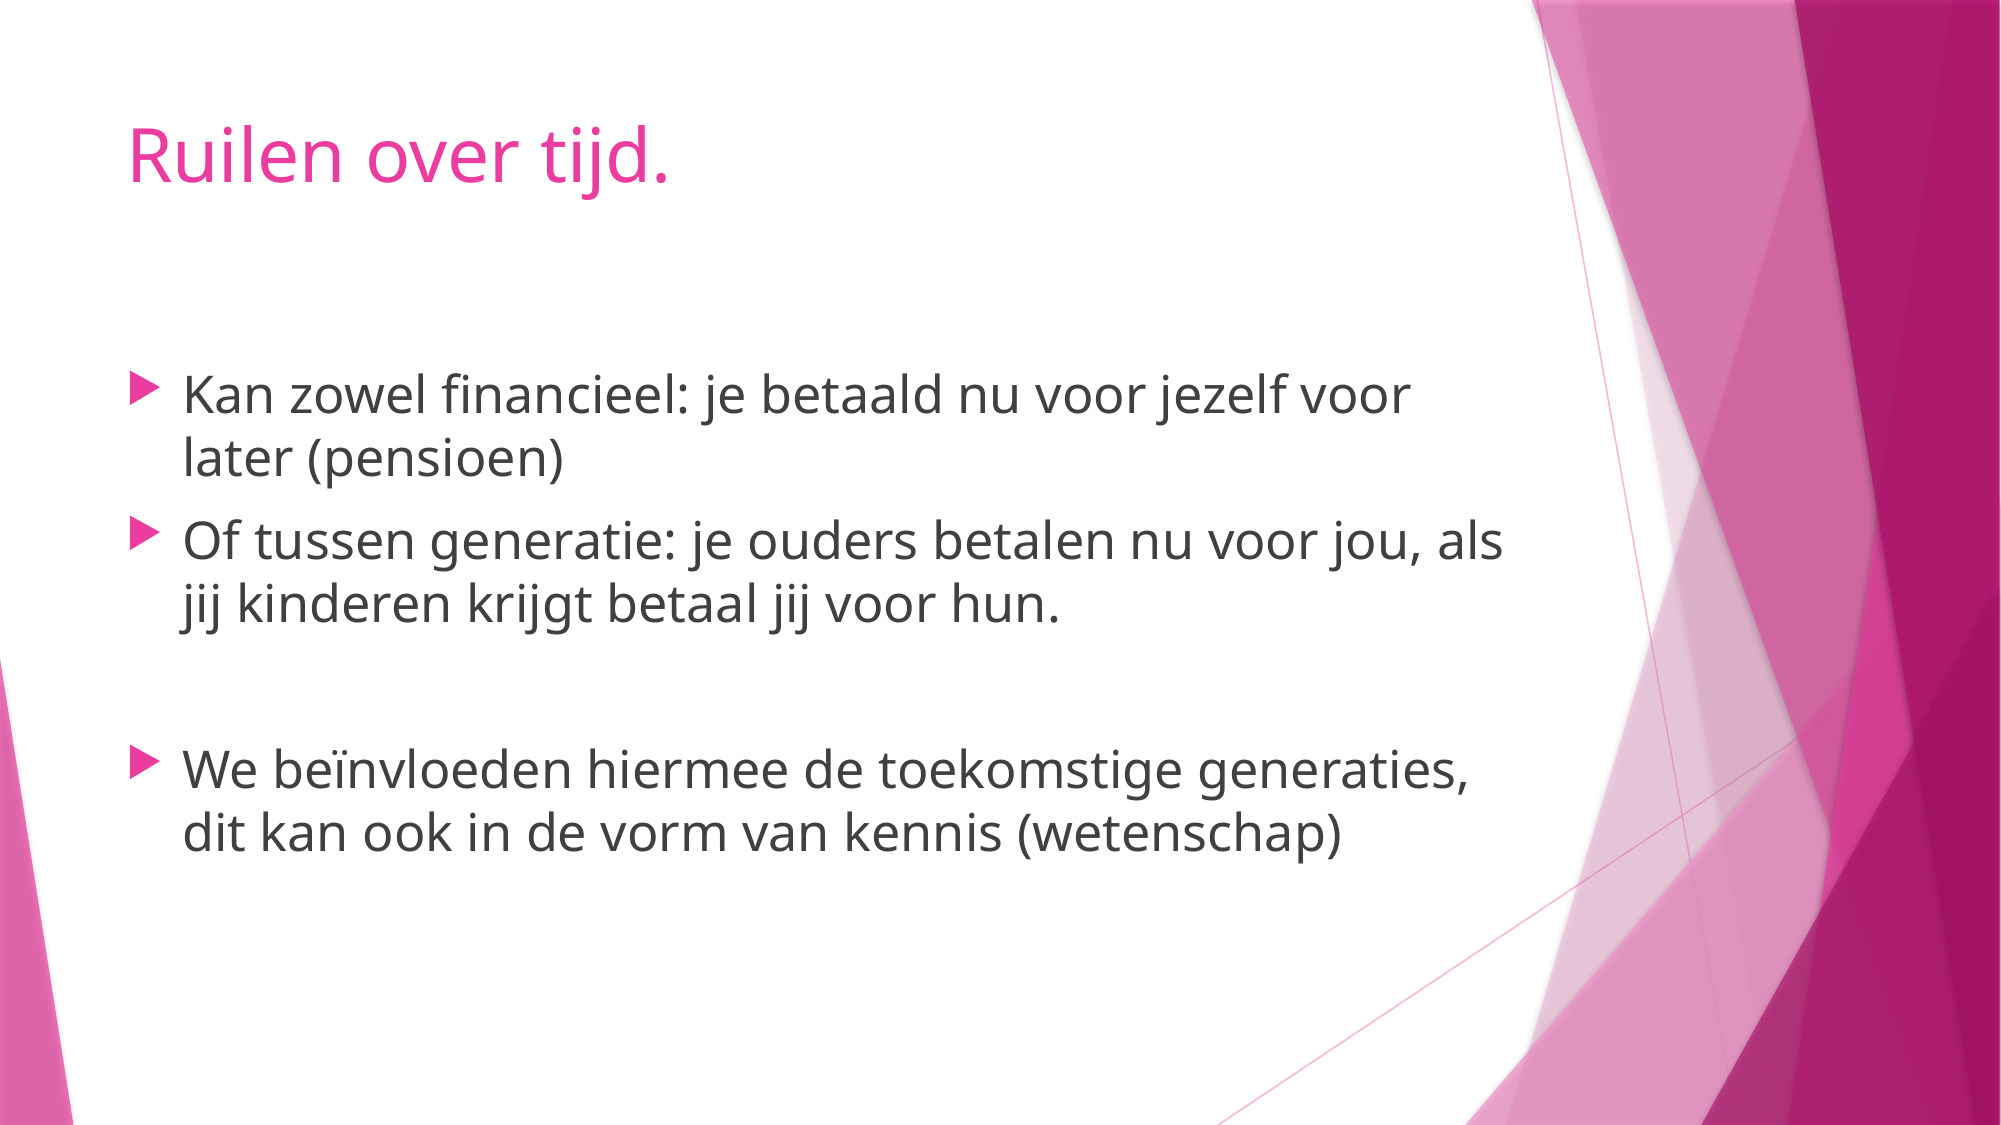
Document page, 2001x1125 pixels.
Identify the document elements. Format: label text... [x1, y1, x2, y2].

list Kan zowel financieel: je betaald nu voor jezelf voor later (pensioen) Of tussen generatie: je ouders betalen nu voor jou, als jij kinderen krijgt betaal jij voor hun. We beïnvloeden hiermee de toekomstige generaties, dit kan ook in de vorm van kennis (wetenschap) [111, 354, 1522, 992]
title Ruilen over tijd. [111, 99, 1522, 317]
